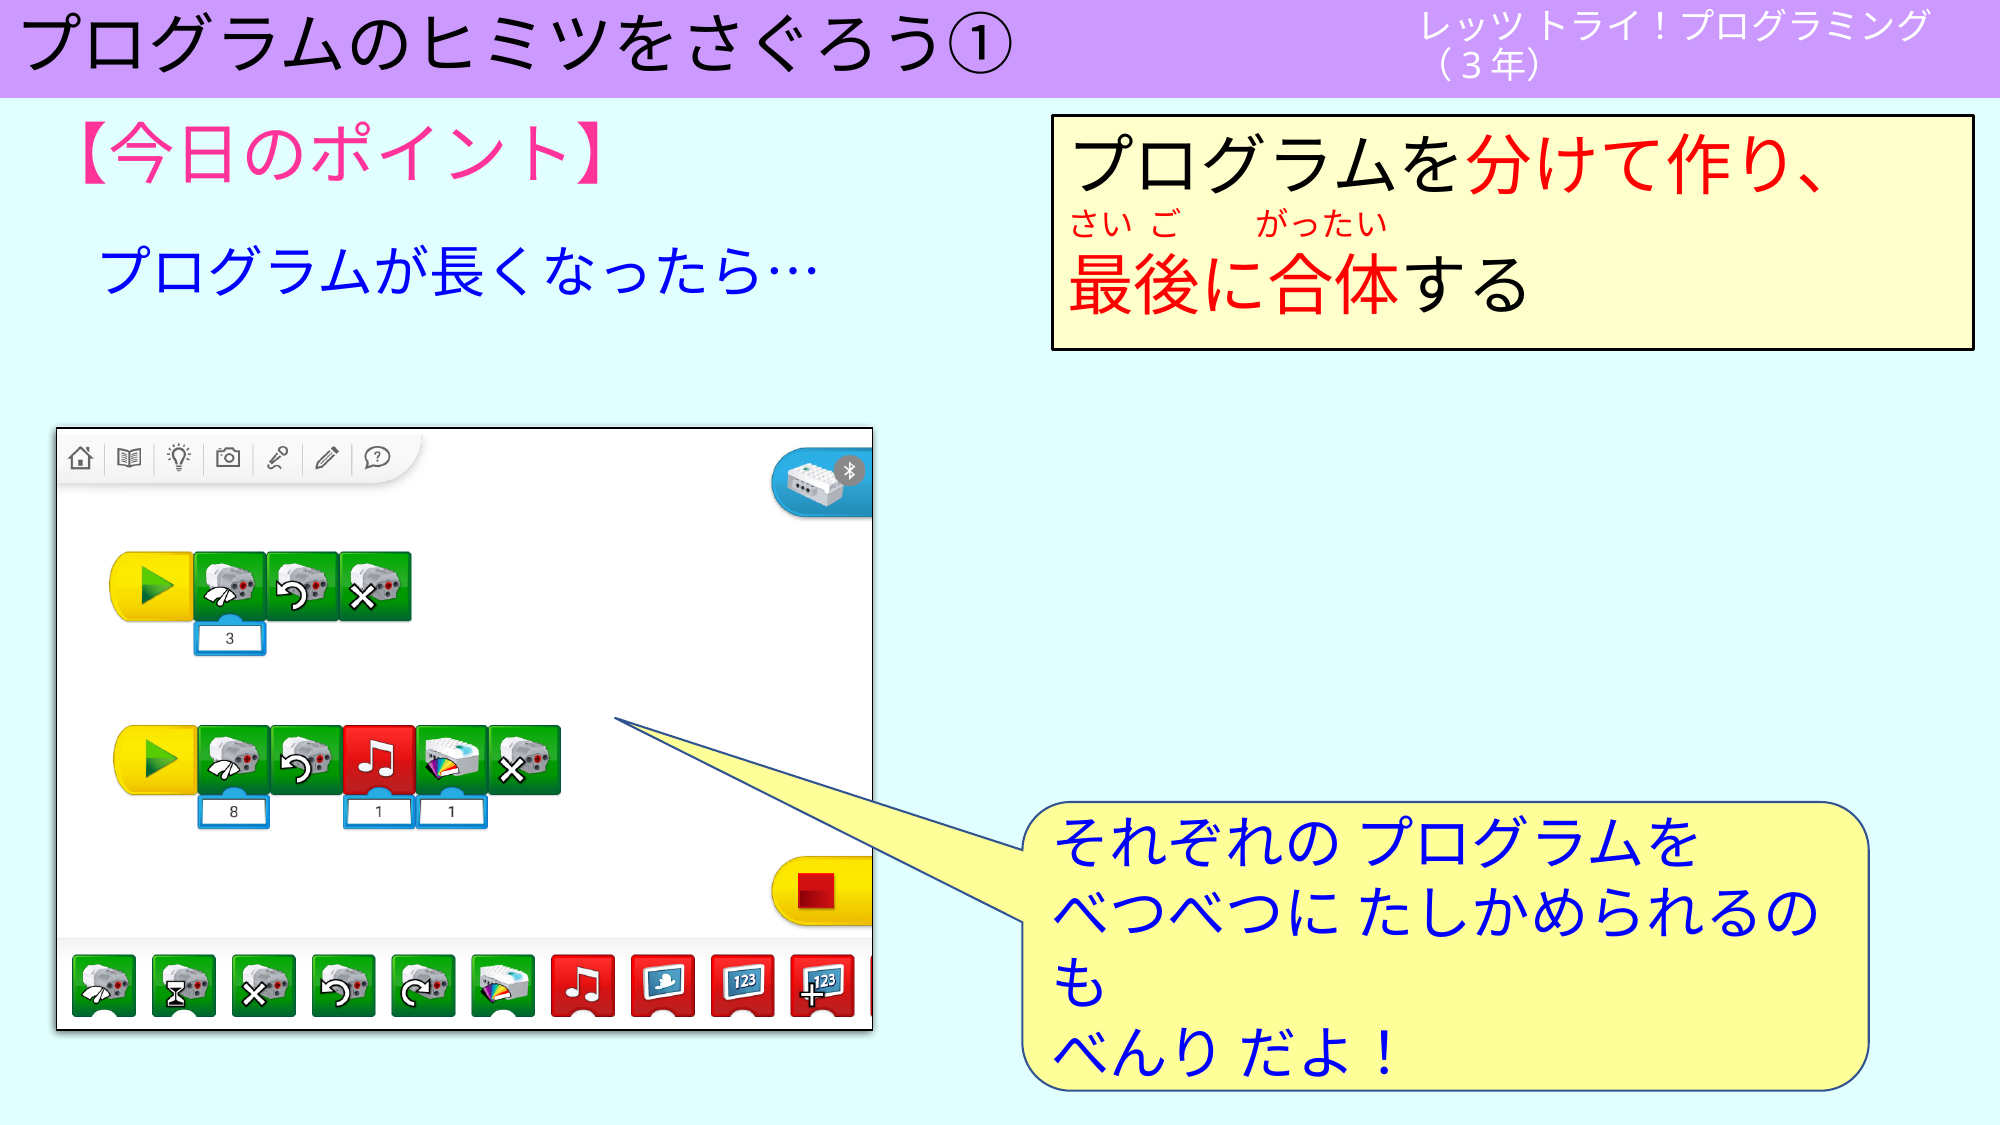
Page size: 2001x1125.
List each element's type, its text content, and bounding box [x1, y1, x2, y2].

text_box 【今日のポイント】 [26, 113, 662, 211]
text_box プログラムのヒミツをさぐろう① [0, 0, 1285, 95]
text_box プログラムを分けて作り、 さい ご がったい 最後に合体する [1052, 115, 1974, 350]
text_box プログラムが長くなったら… [80, 216, 962, 334]
picture [56, 426, 872, 1031]
text_box それぞれの プログラムを べつべつに たしかめられるのも べんり だよ！ [872, 800, 1870, 1092]
